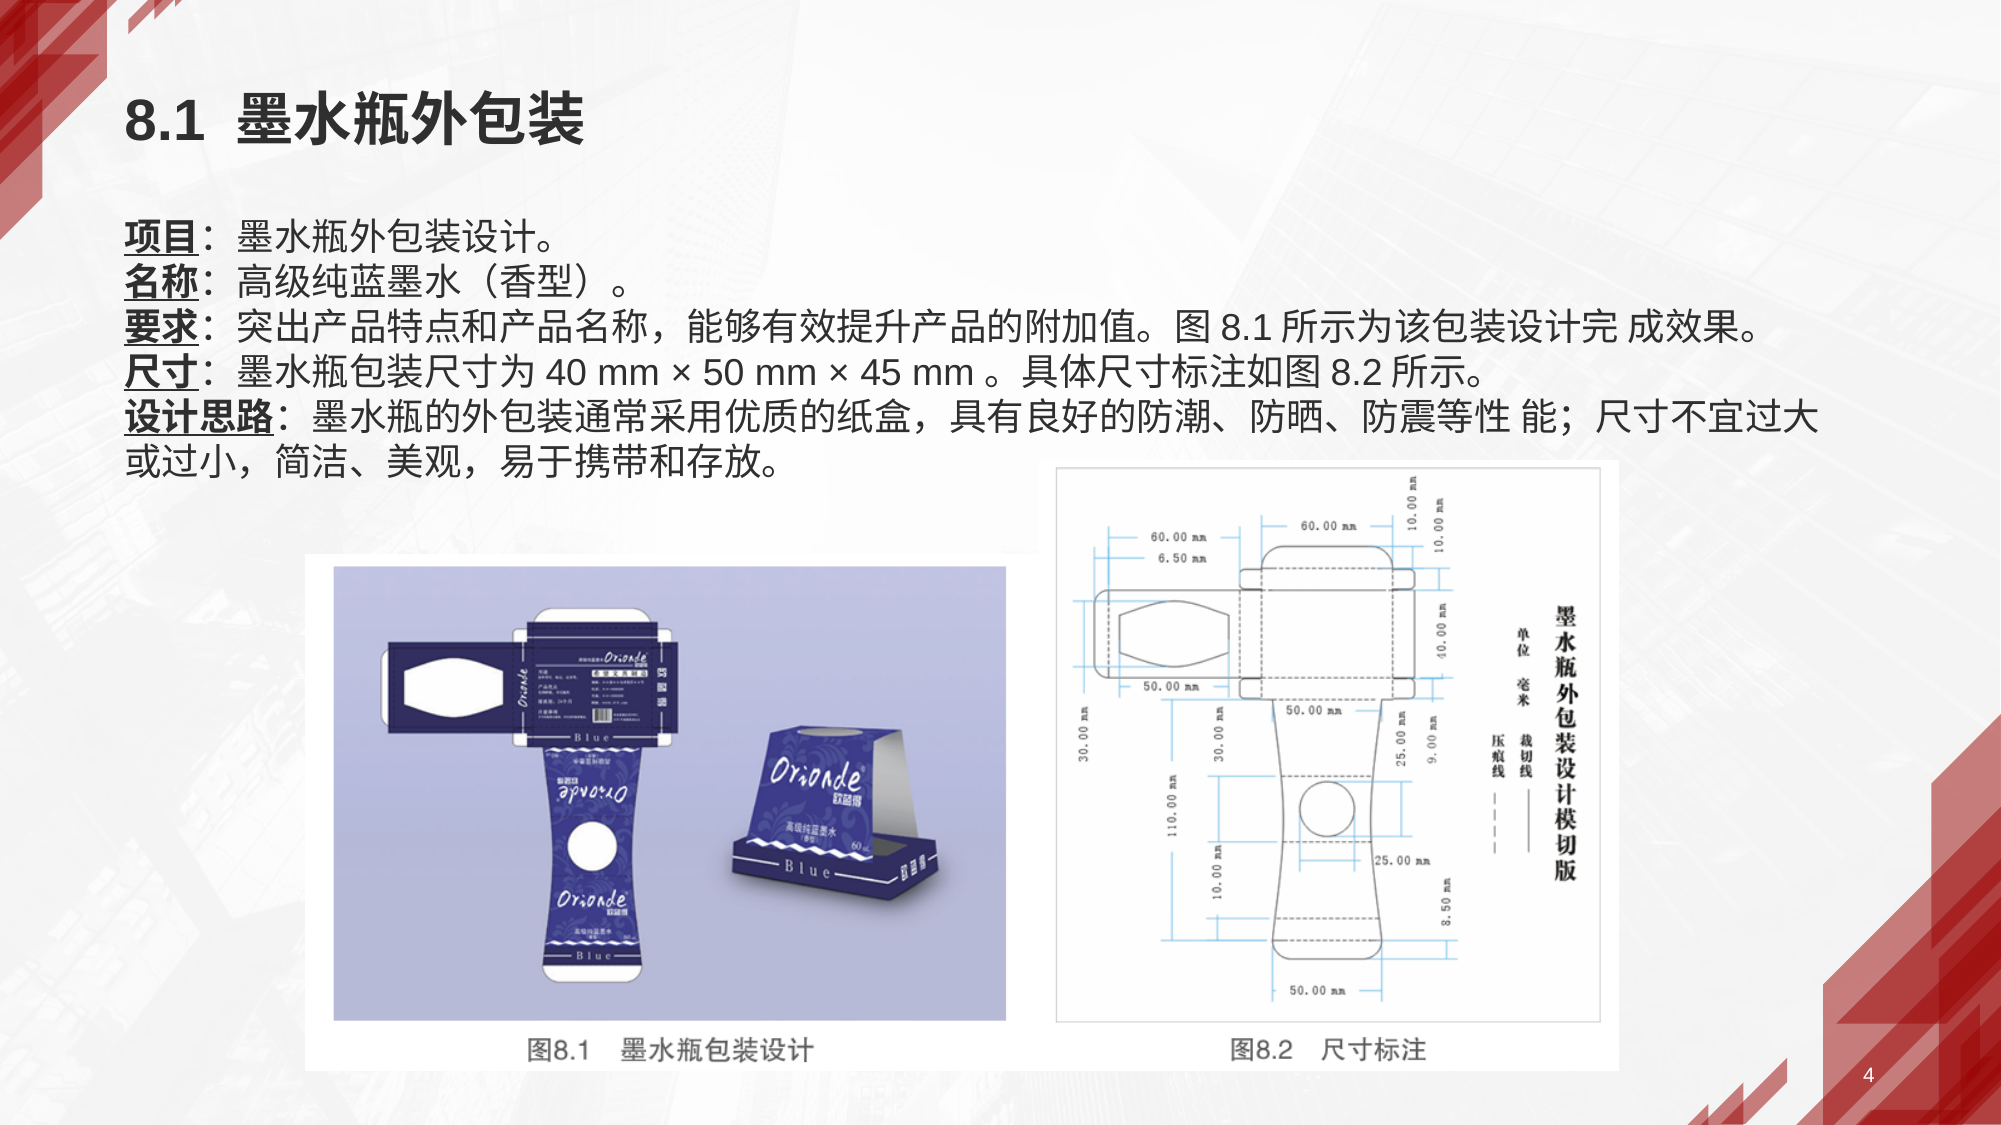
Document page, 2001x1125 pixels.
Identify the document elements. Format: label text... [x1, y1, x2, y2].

text_box 项目：墨水瓶外包装设计。 名称：高级纯蓝墨水（香型）。 要求：突出产品特点和产品名称，能够有效提升产品的附加值。图8.1所示为该包装设计完 成效果。 尺寸：墨水瓶包装尺寸为40 mm × 50 mm × 45 mm。具体尺寸标注如图8.2所示。 设计思路：墨水瓶的外包装通常采用优质的纸盒，具有良好的防潮、防晒、防震等性 能；尺寸不宜过大或过小，简洁、美观，易于携带和存放。 [109, 205, 1868, 491]
slide_number 4 [1452, 1056, 1890, 1092]
picture [305, 460, 1619, 1071]
title 8.1 墨水瓶外包装 [109, 73, 1891, 161]
